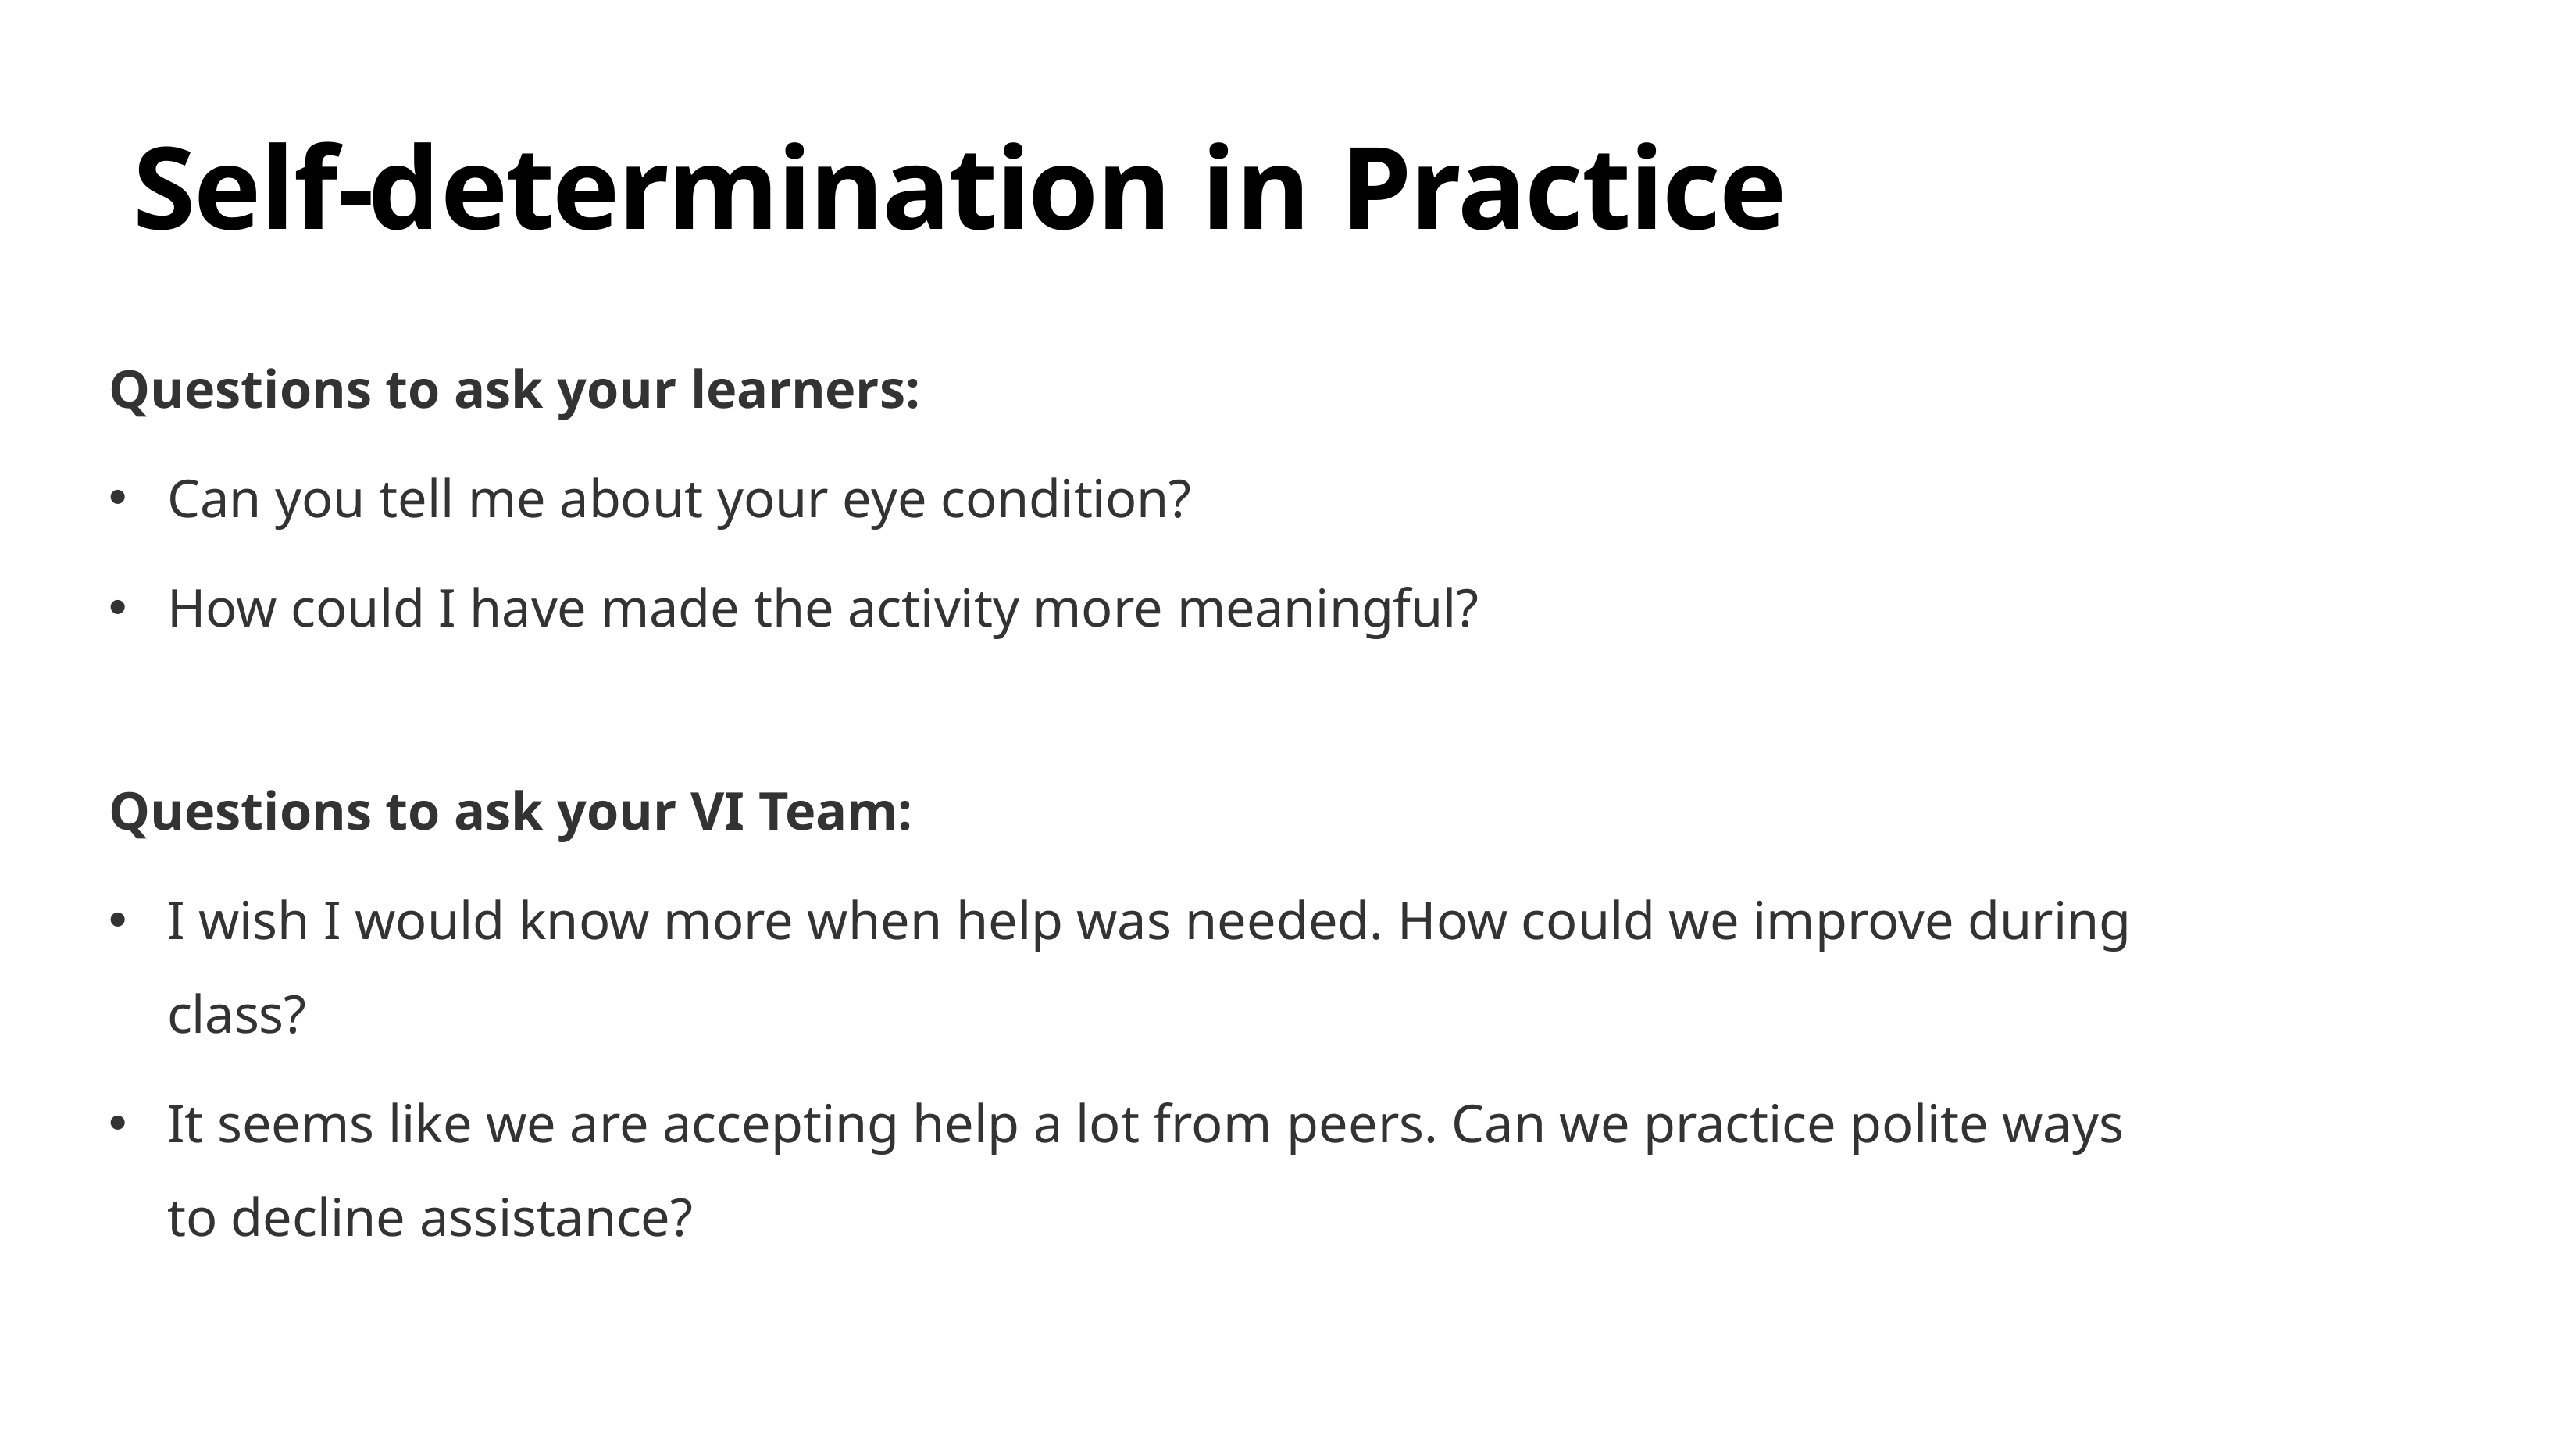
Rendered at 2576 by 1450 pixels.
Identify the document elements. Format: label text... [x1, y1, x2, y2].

text_box Questions to ask your learners: Can you tell me about your eye condition? How could I have made the activity more meaningful? Questions to ask your VI Team: I wish I would know more when help was needed. How could we improve during class? It seems like we are accepting help a lot from peers. Can we practice polite ways to decline assistance? [107, 358, 2162, 1247]
title Self-determination in Practice [88, 80, 2453, 358]
